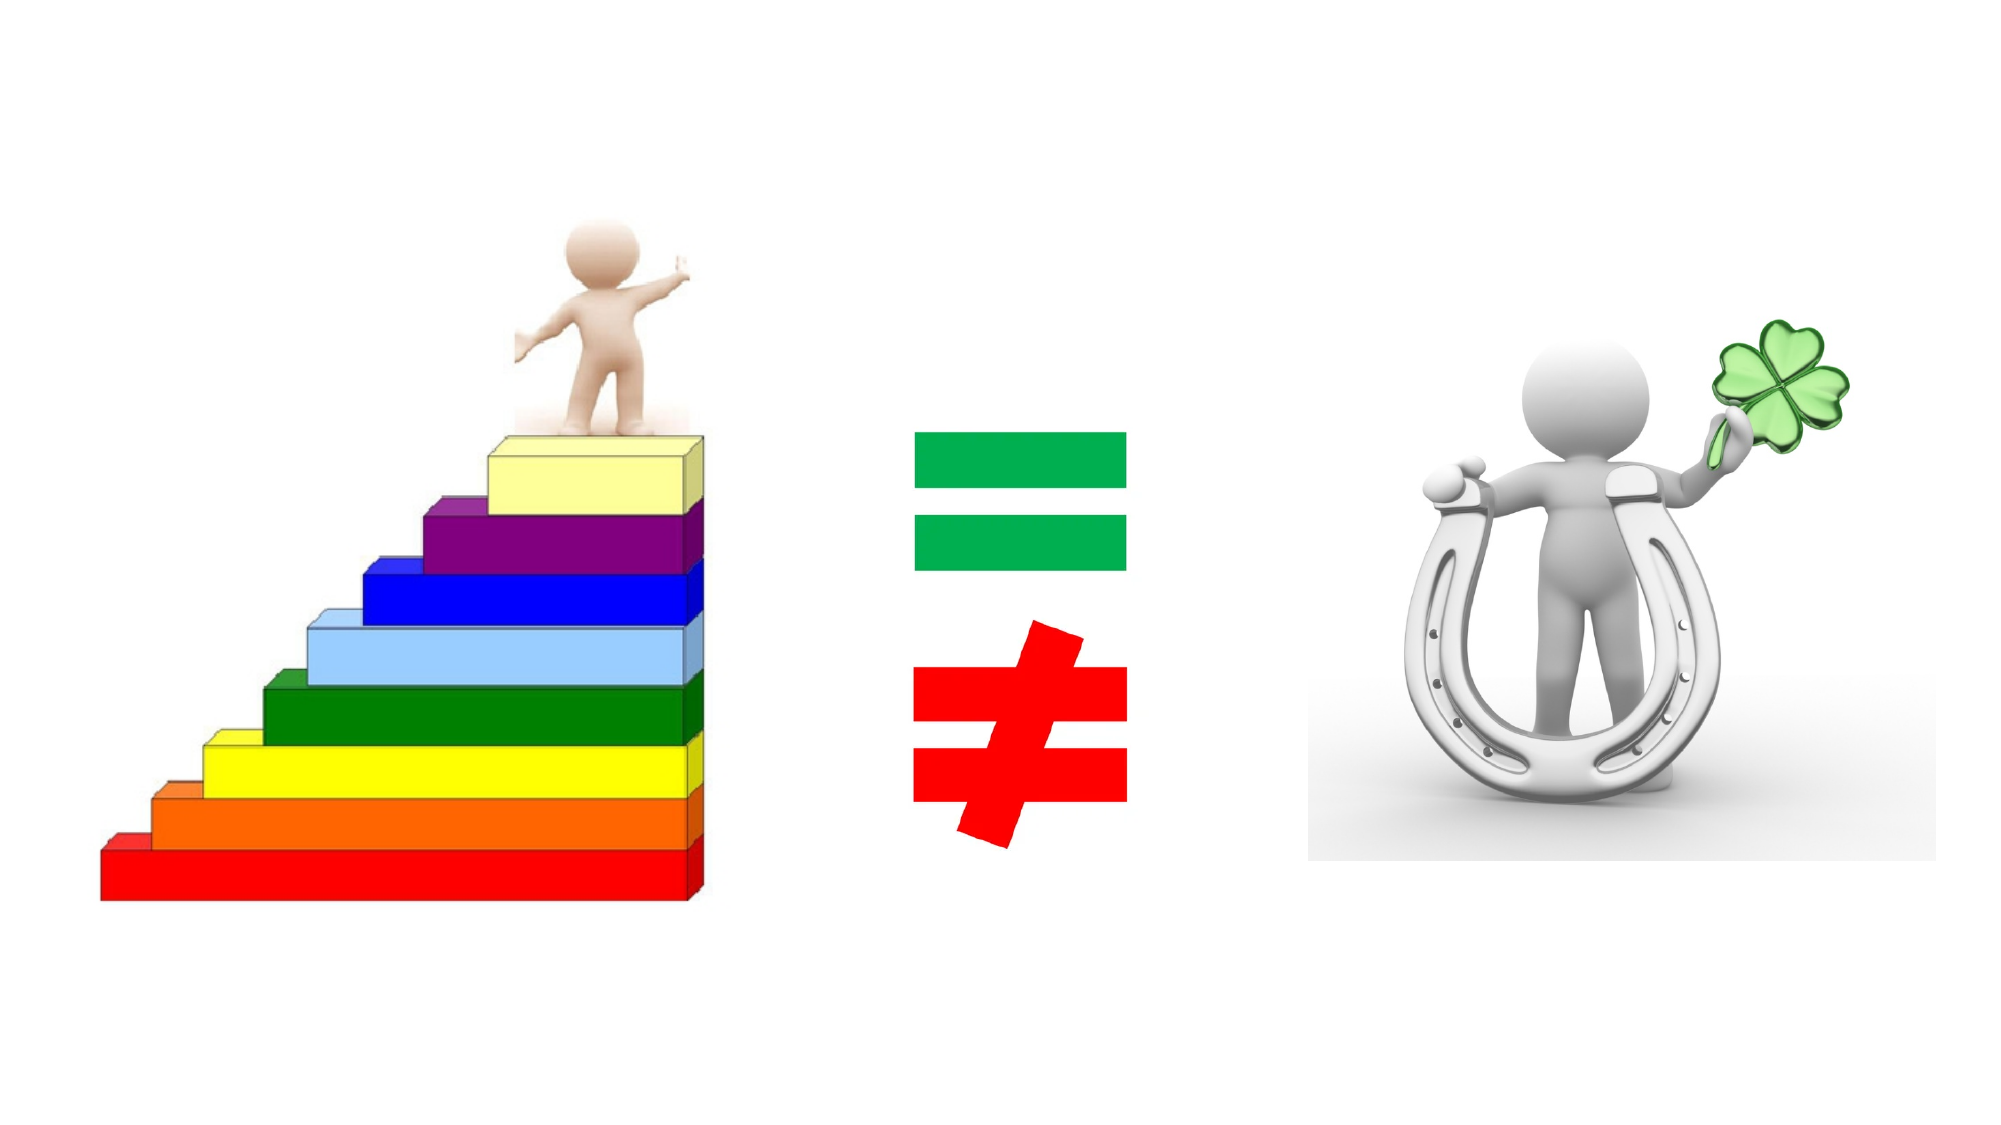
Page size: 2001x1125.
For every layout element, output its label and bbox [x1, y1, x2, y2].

picture [68, 175, 1286, 938]
list [1308, 283, 1936, 861]
